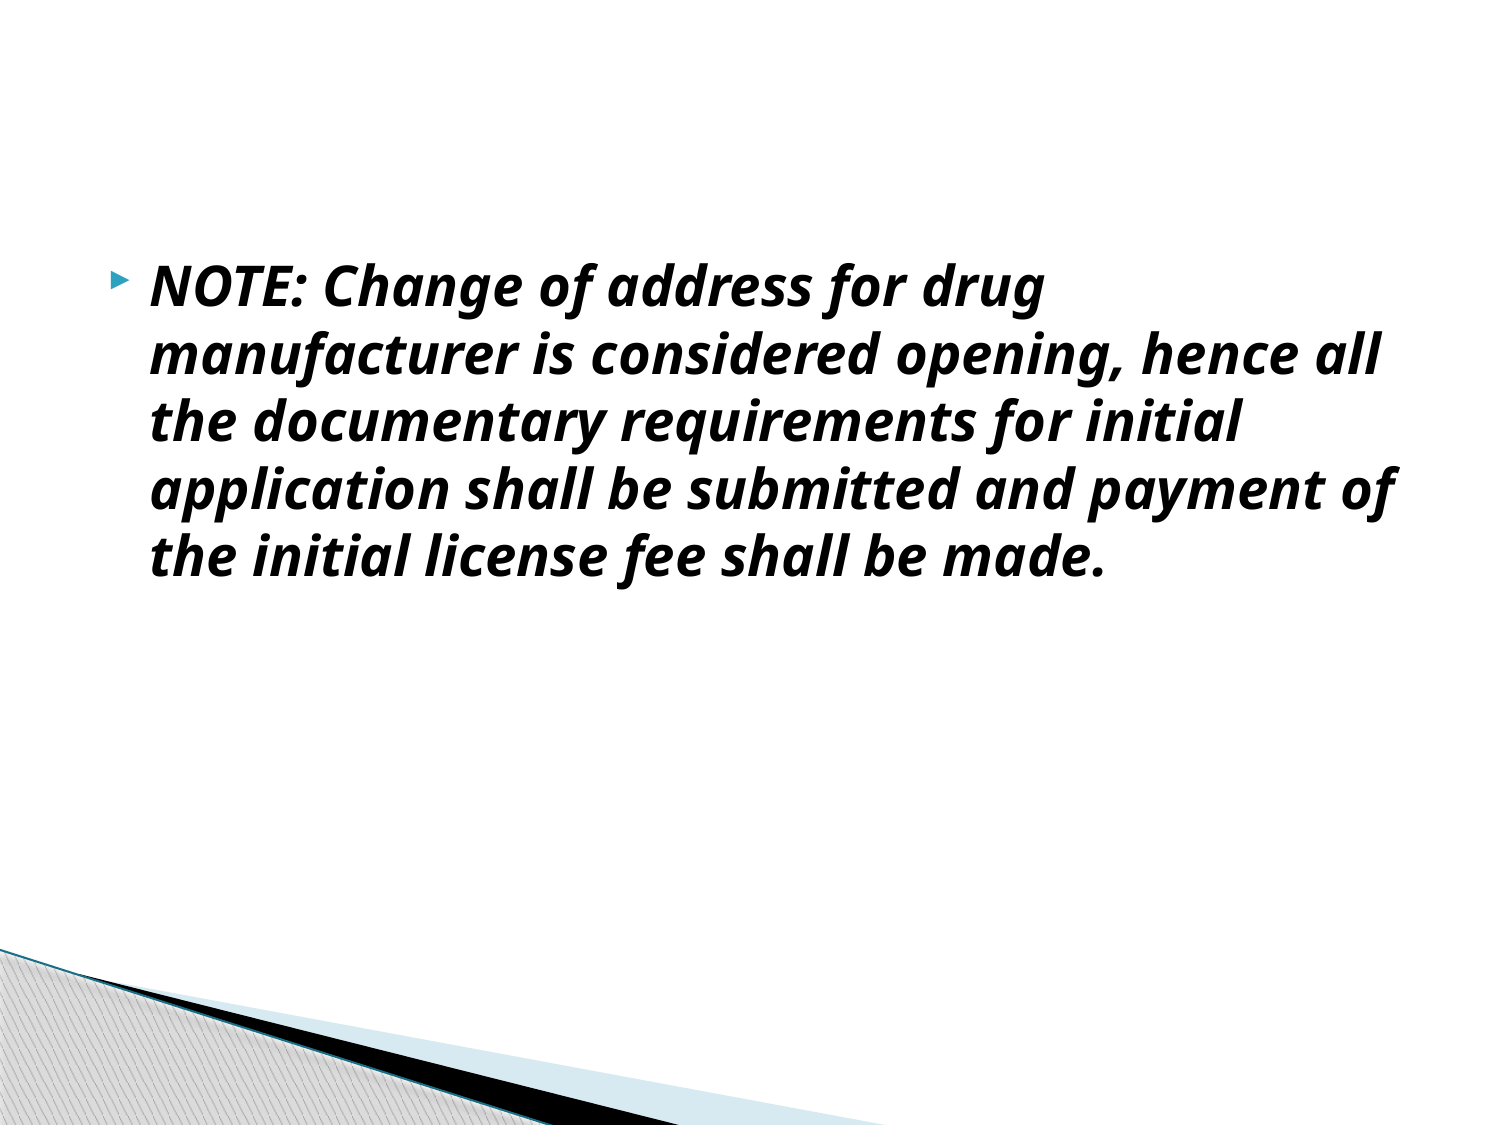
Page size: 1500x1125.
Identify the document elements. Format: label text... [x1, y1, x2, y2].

list NOTE: Change of address for drug manufacturer is considered opening, hence all the documentary requirements for initial application shall be submitted and payment of the initial license fee shall be made. [75, 243, 1425, 986]
